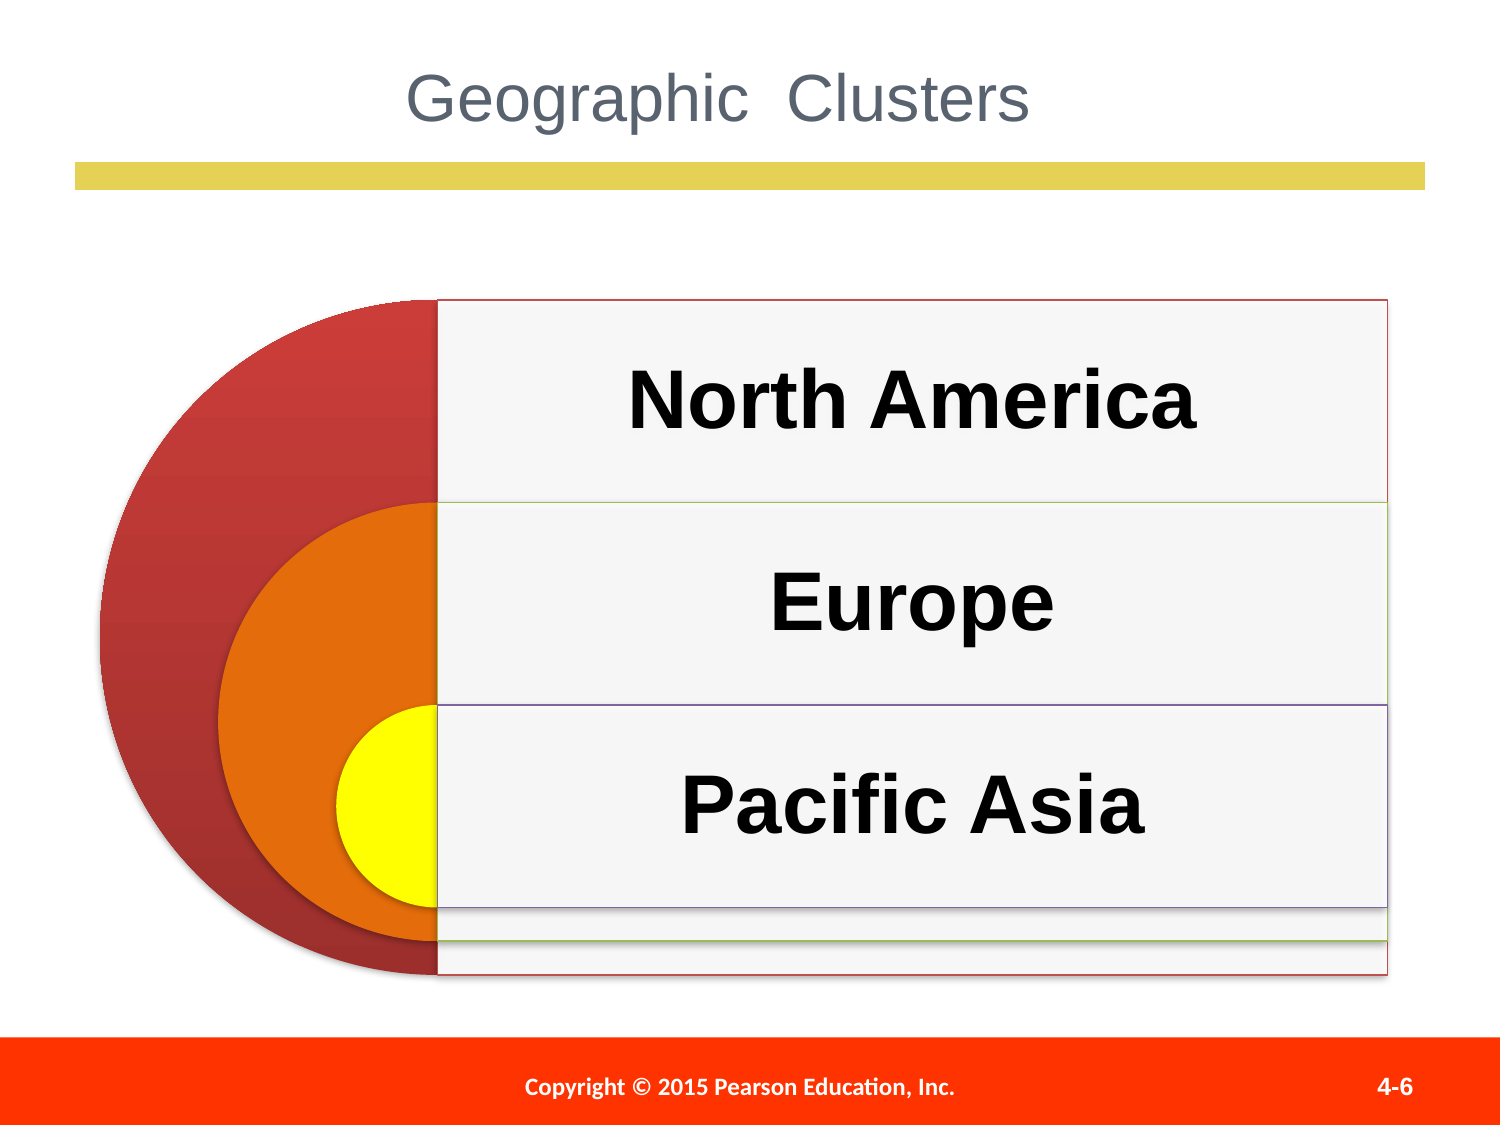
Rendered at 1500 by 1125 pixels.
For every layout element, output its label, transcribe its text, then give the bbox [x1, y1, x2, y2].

text_box Geographic Clusters [49, 47, 1388, 143]
picture [75, 162, 1425, 190]
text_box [99, 299, 1388, 976]
